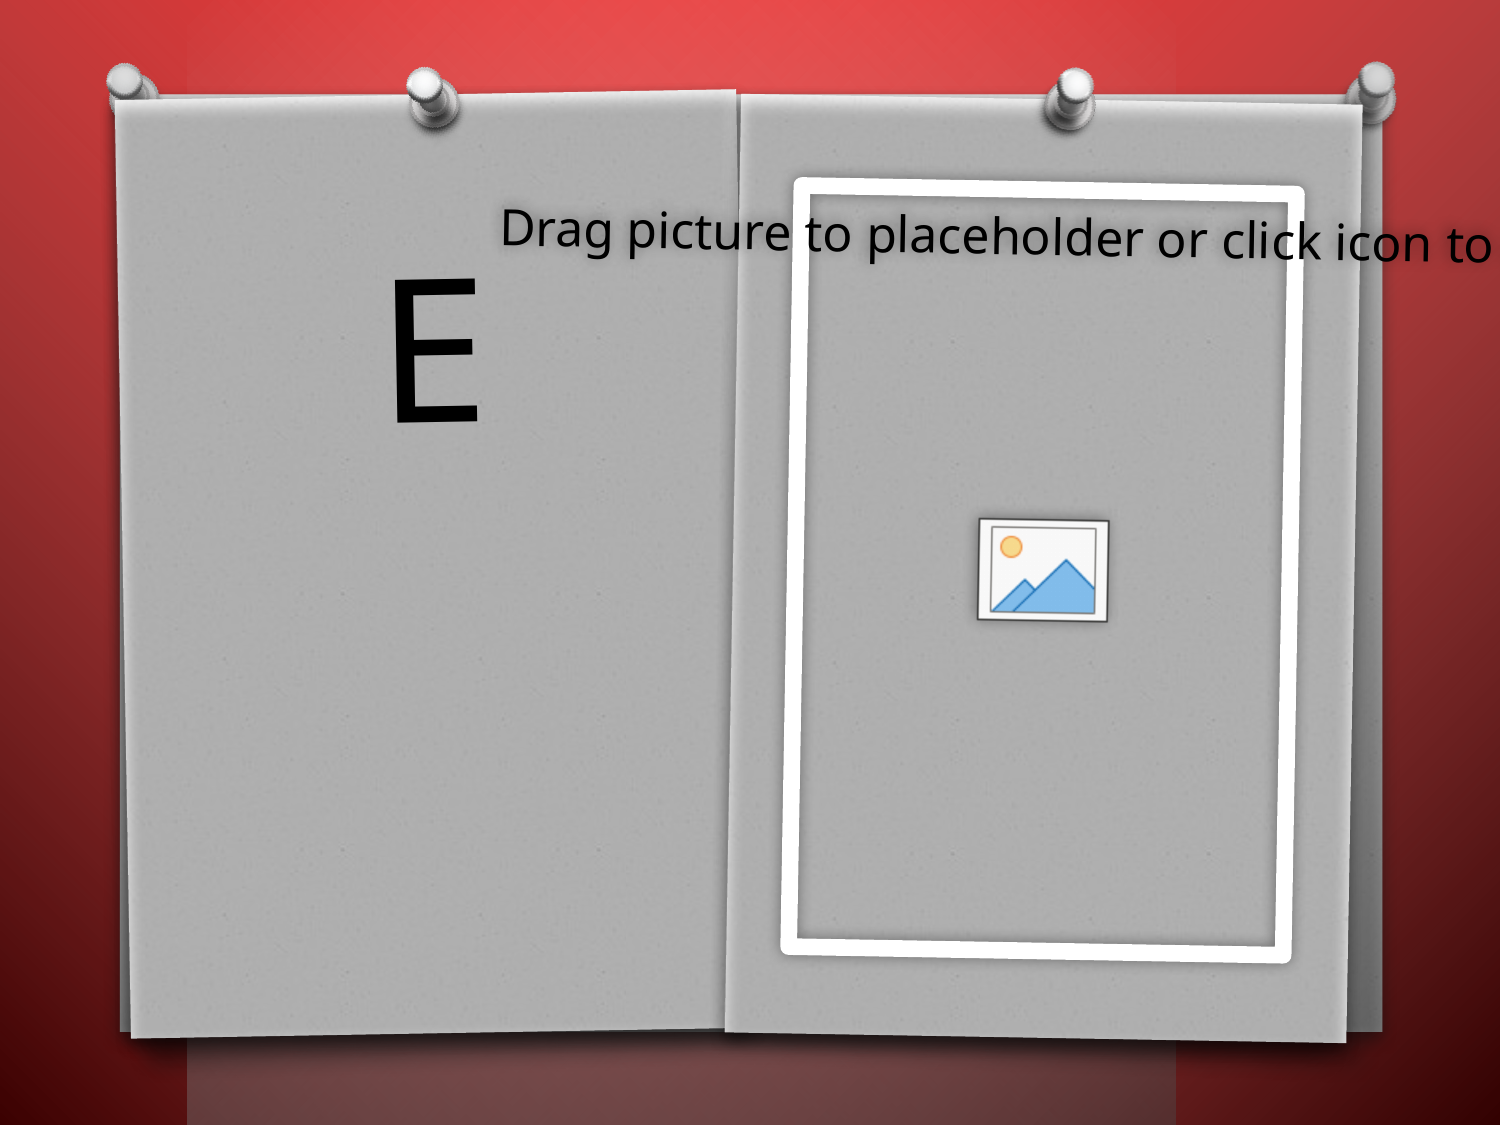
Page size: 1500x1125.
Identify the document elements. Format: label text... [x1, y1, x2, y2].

picture [1016, 41, 1138, 162]
picture [803, 197, 1282, 943]
picture [375, 33, 497, 157]
title E [179, 222, 687, 475]
